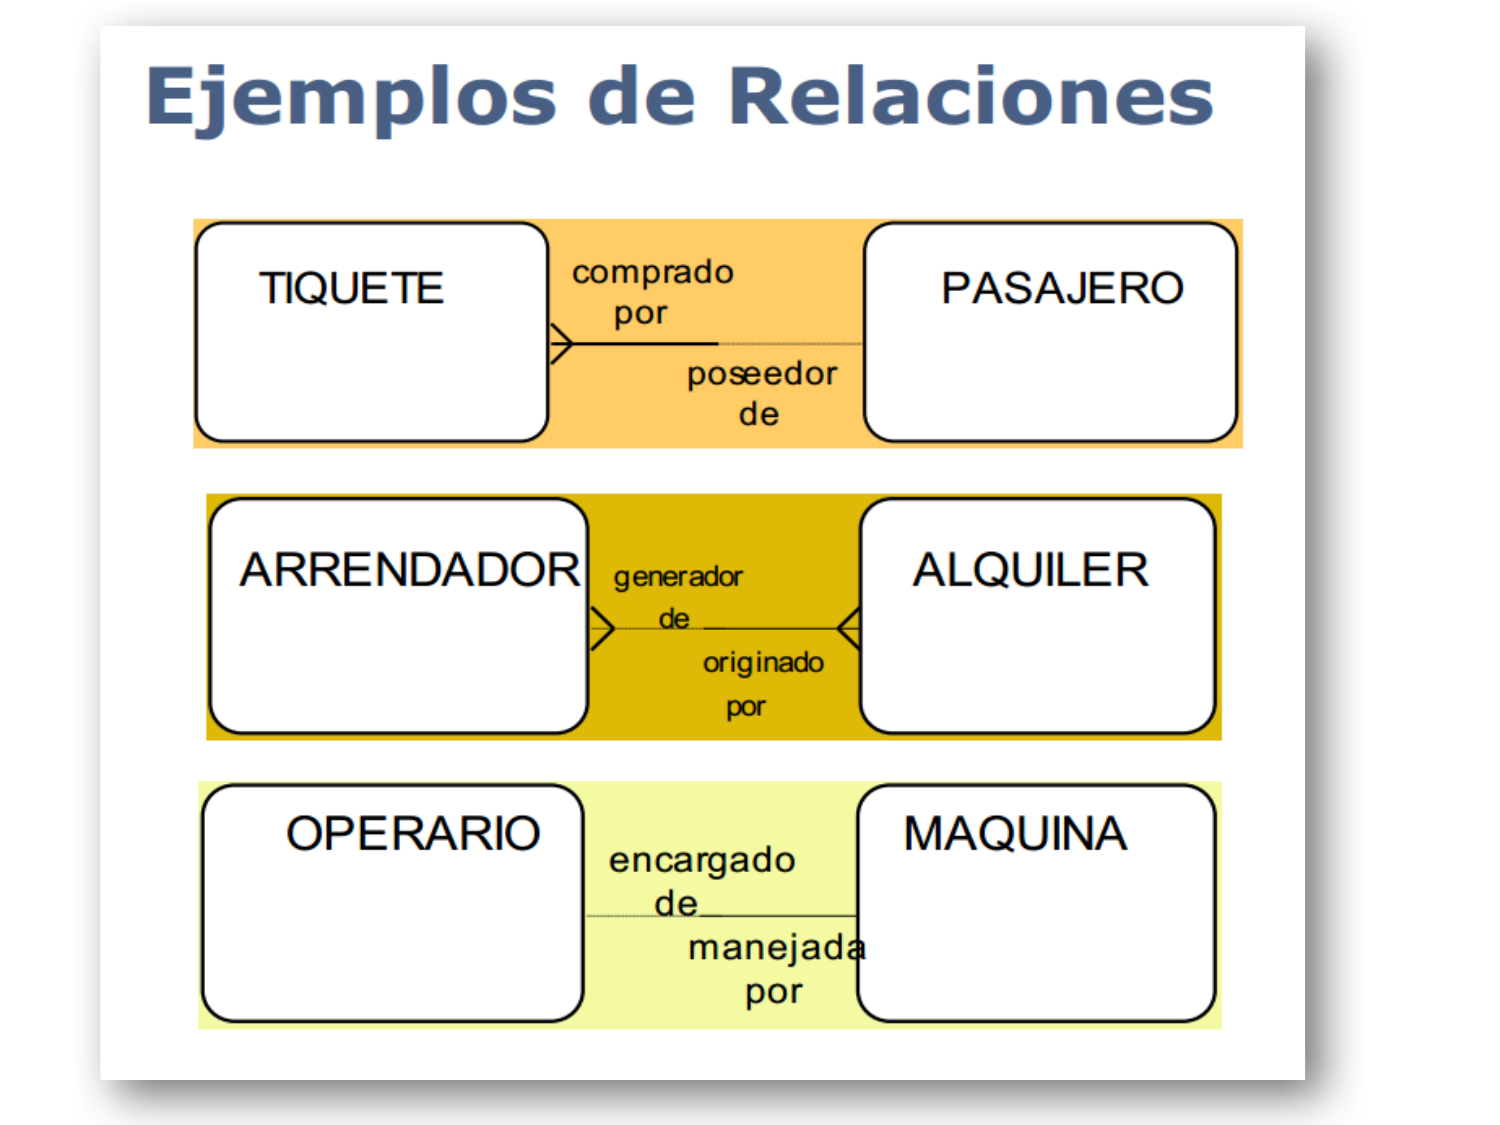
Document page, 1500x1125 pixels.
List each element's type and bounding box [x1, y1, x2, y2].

picture [100, 26, 1306, 1081]
